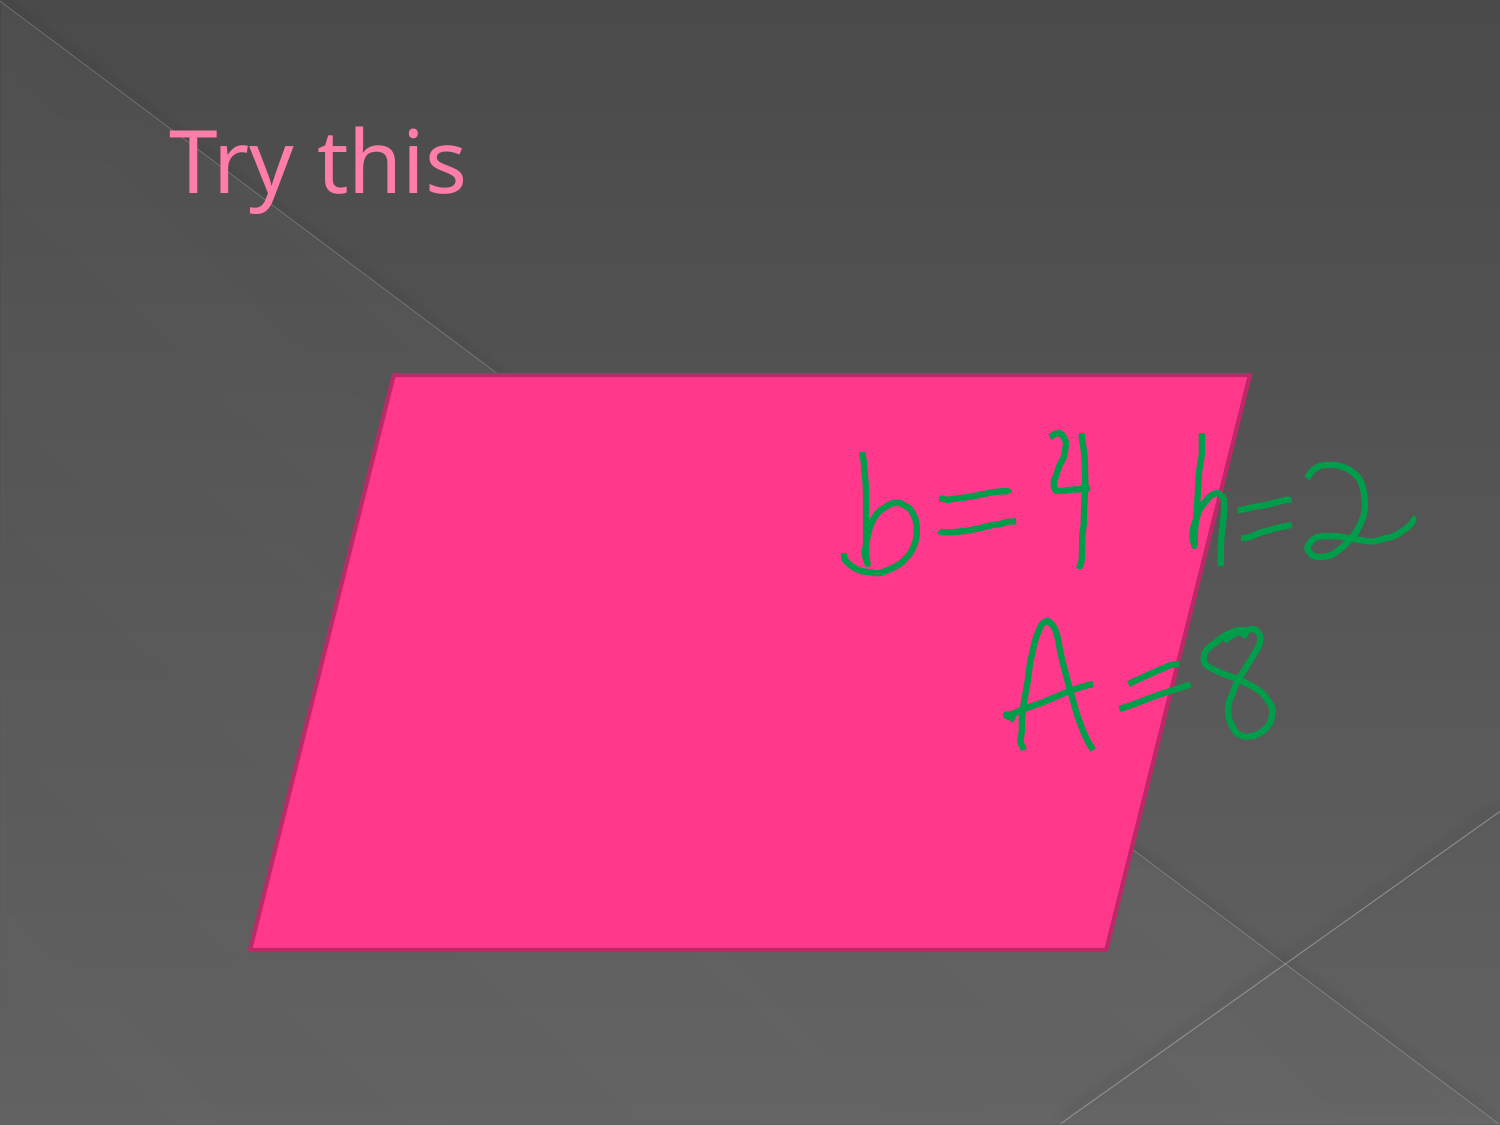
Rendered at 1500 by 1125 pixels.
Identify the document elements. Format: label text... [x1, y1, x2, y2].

text_box [1306, 464, 1414, 558]
title Try this [75, 43, 1425, 274]
text_box [938, 520, 1017, 534]
text_box [939, 490, 1010, 501]
text_box [247, 372, 1252, 953]
text_box [1191, 433, 1225, 567]
text_box [1049, 432, 1080, 492]
text_box [1241, 524, 1292, 539]
text_box [1022, 619, 1071, 708]
text_box [842, 451, 918, 575]
text_box [1202, 628, 1274, 738]
text_box [1019, 694, 1094, 751]
text_box [1077, 433, 1086, 567]
text_box [1237, 498, 1290, 511]
text_box [1119, 683, 1191, 710]
text_box [1005, 683, 1094, 721]
text_box [1128, 663, 1180, 685]
